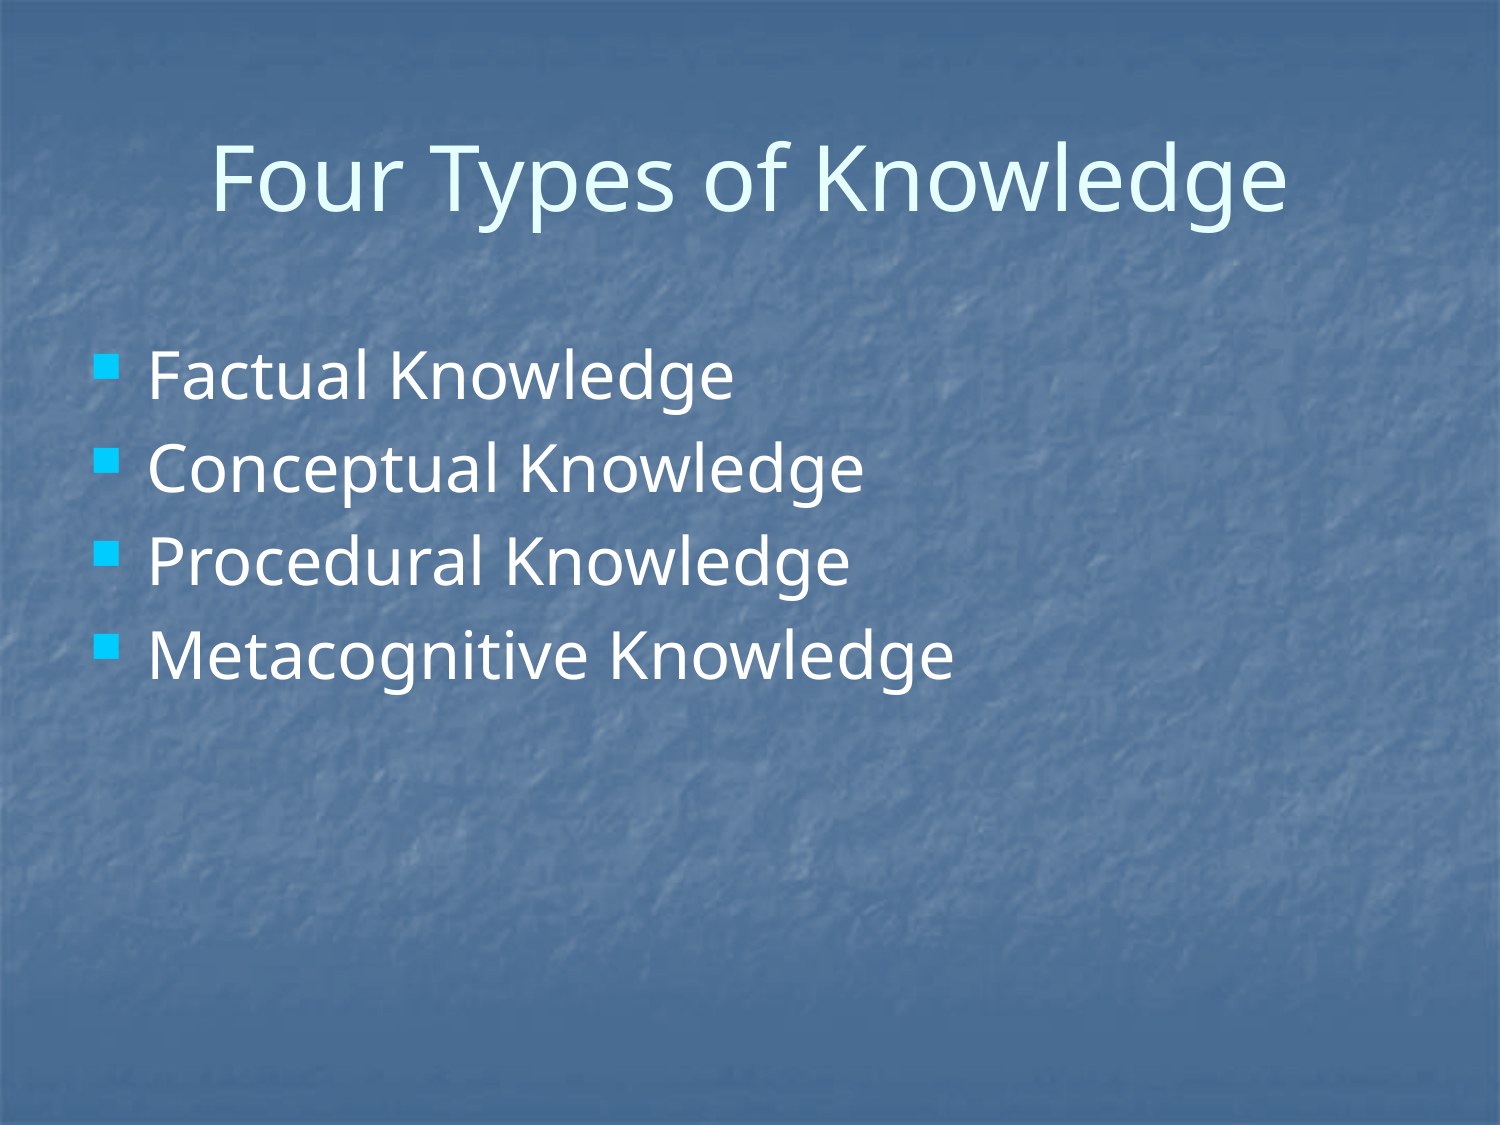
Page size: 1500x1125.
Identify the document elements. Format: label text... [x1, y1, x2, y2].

list Factual Knowledge Conceptual Knowledge Procedural Knowledge Metacognitive Knowledge [74, 324, 1426, 1001]
title Four Types of Knowledge [74, 62, 1426, 288]
